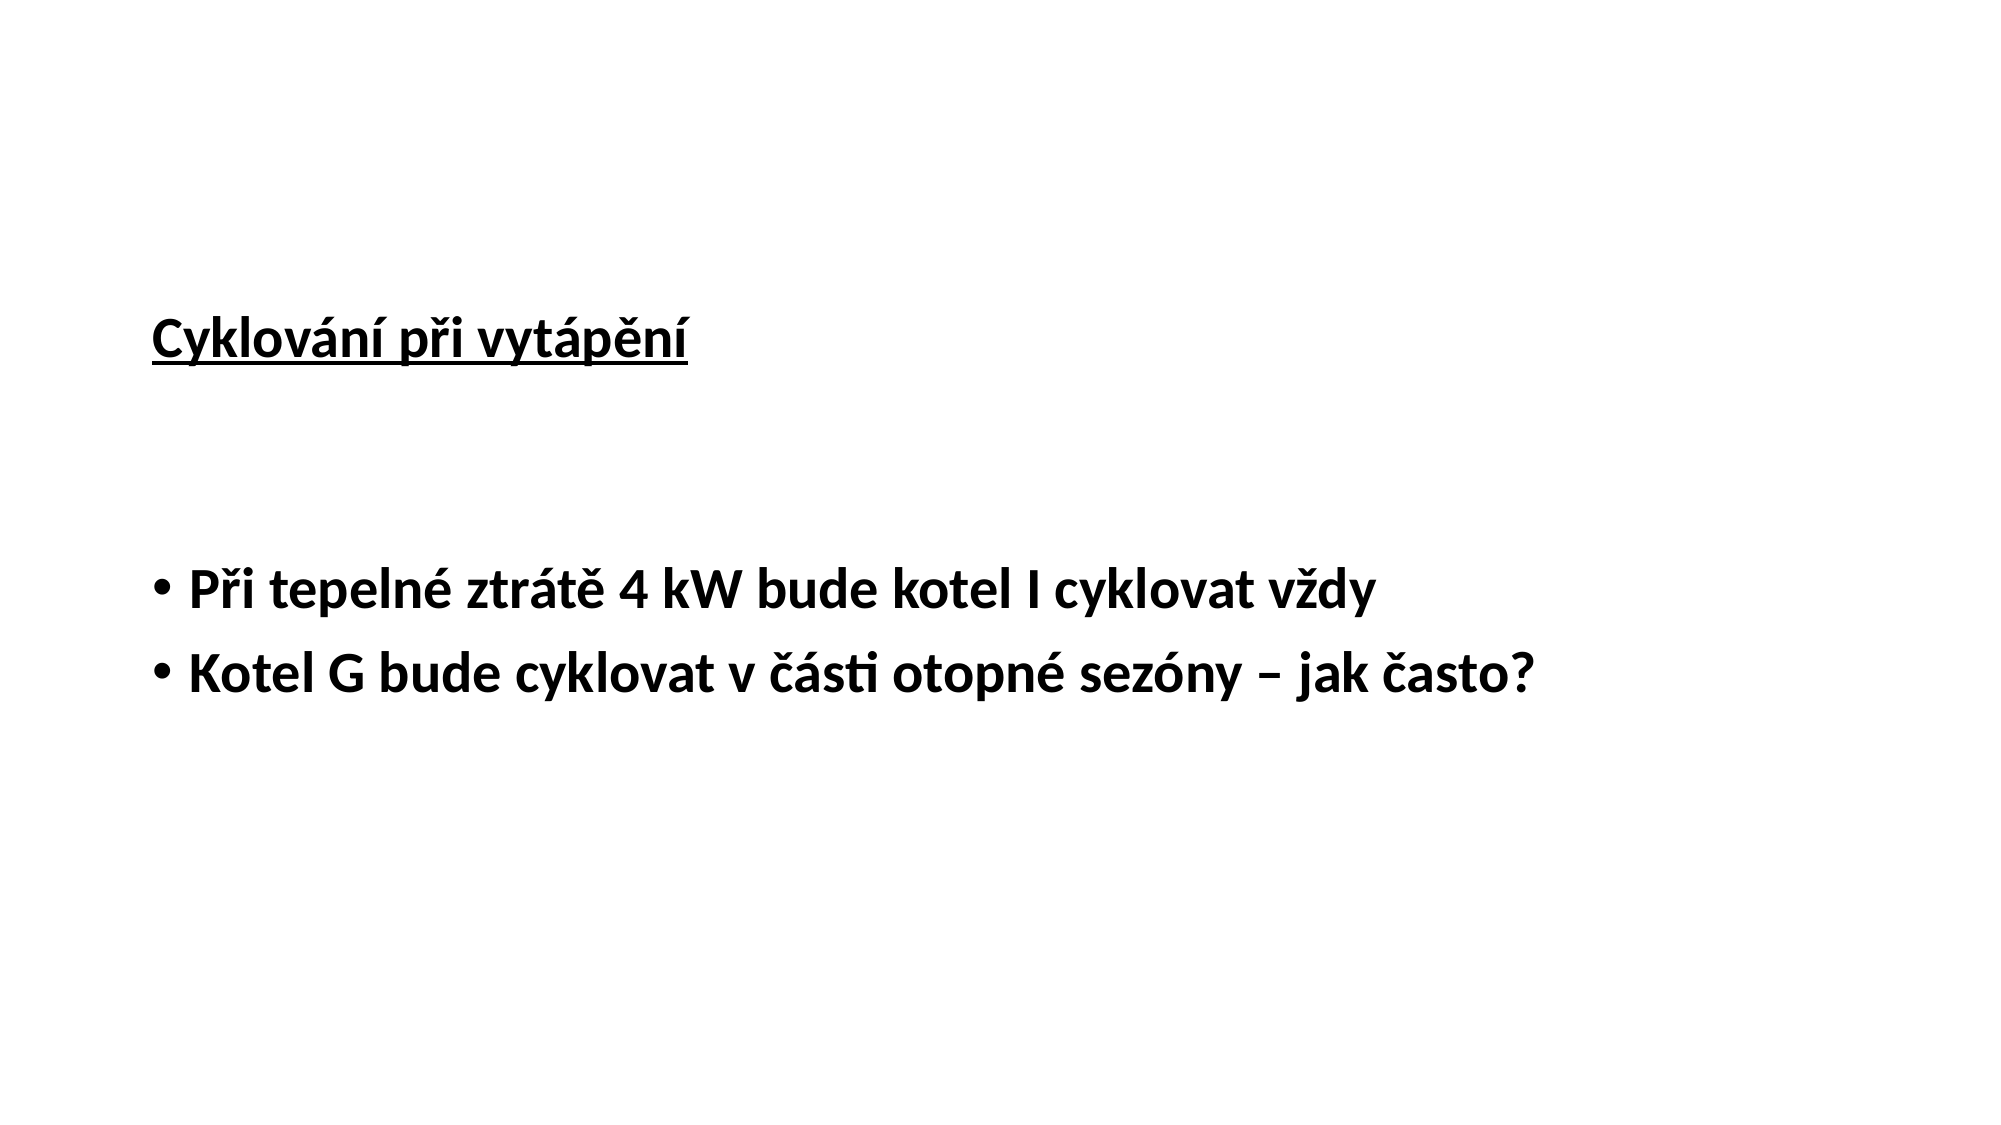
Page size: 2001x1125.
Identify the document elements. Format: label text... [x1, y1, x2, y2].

list Cyklování při vytápění Při tepelné ztrátě 4 kW bude kotel I cyklovat vždy Kotel G bude cyklovat v části otopné sezóny – jak často? [137, 299, 1863, 1014]
